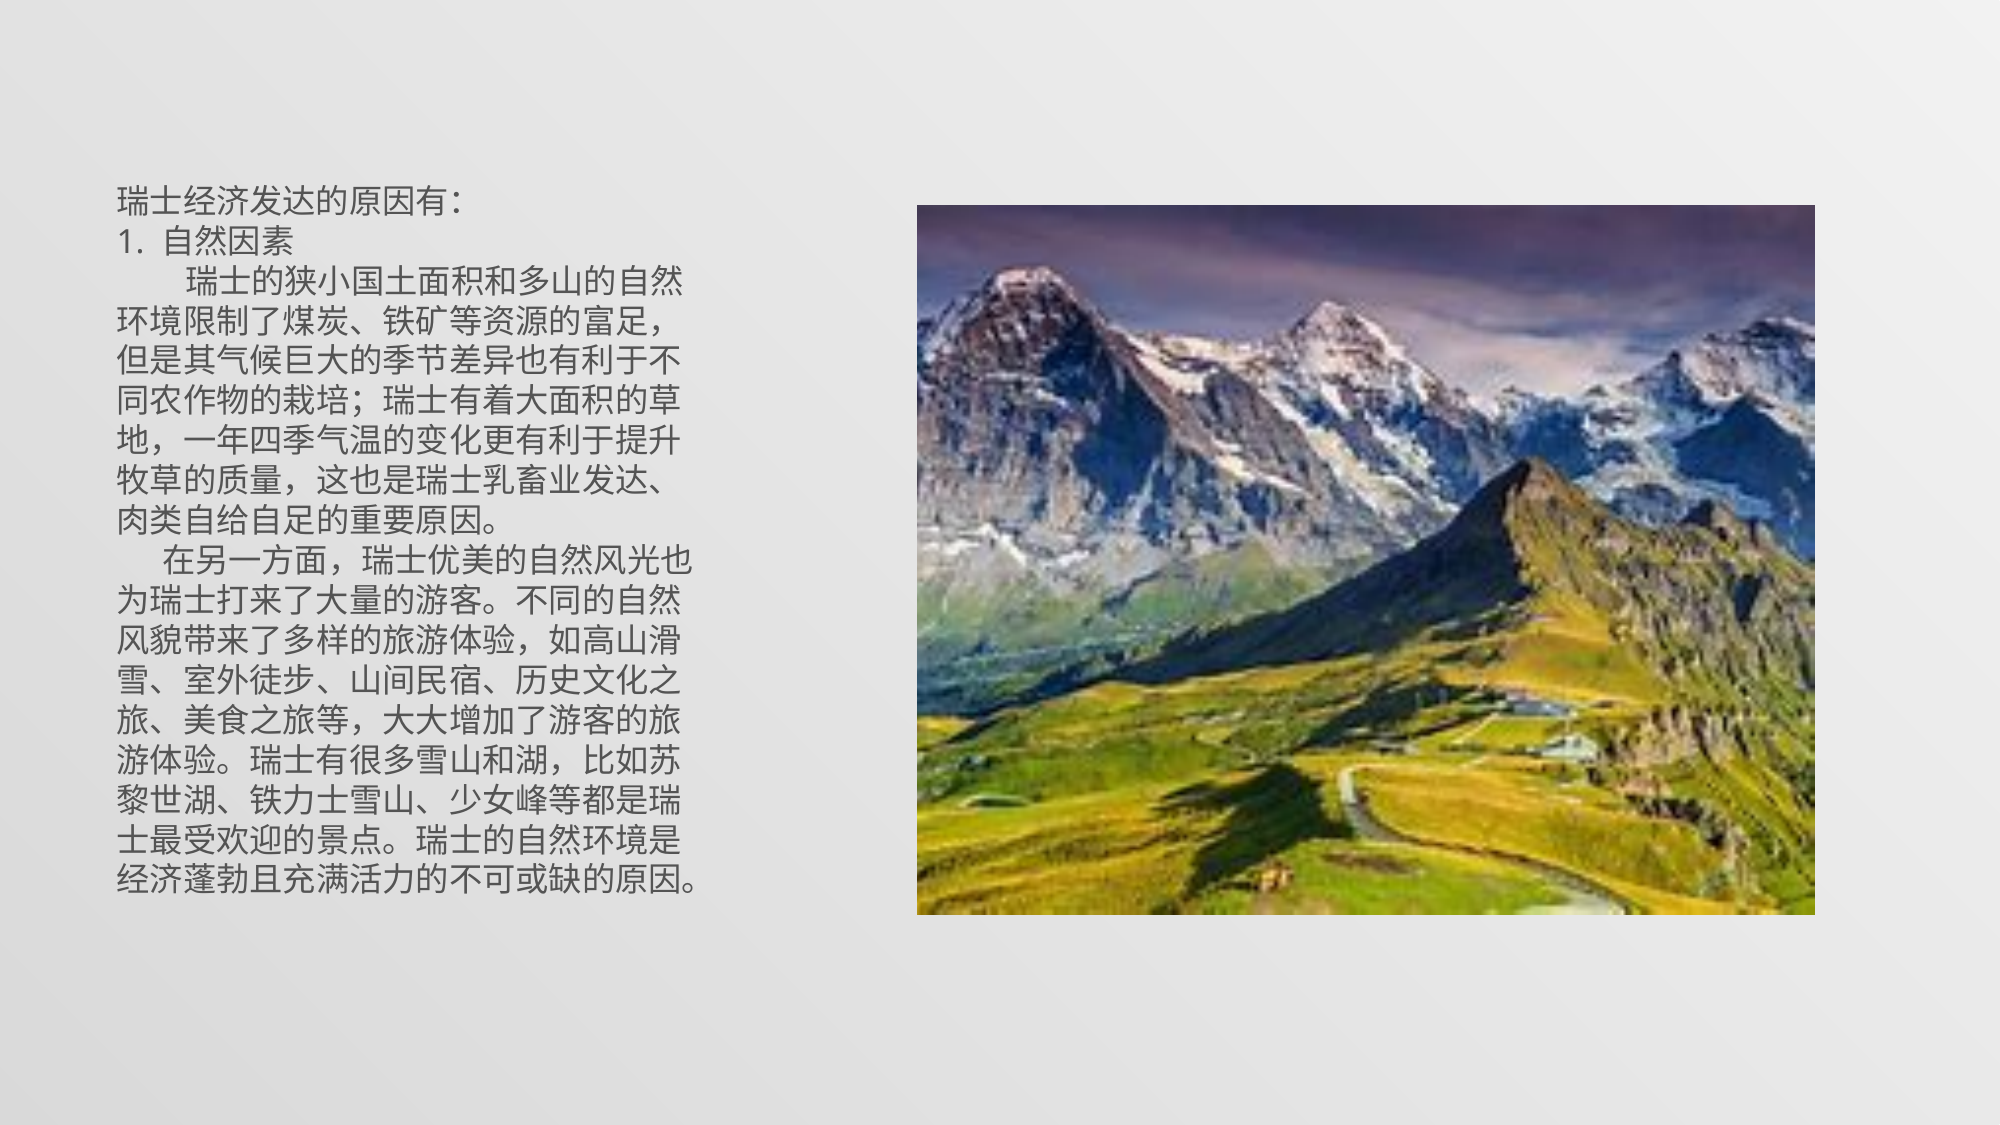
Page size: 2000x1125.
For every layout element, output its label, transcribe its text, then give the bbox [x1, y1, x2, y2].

text_box 瑞士经济发达的原因有： 1. 自然因素 瑞士的狭小国土面积和多山的自然环境限制了煤炭、铁矿等资源的富足，但是其气候巨大的季节差异也有利于不同农作物的栽培；瑞士有着大面积的草地，一年四季气温的变化更有利于提升牧草的质量，这也是瑞士乳畜业发达、肉类自给自足的重要原因。 在另一方面，瑞士优美的自然风光也为瑞士打来了大量的游客。不同的自然风貌带来了多样的旅游体验，如高山滑雪、室外徒步、山间民宿、历史文化之旅、美食之旅等，大大增加了游客的旅游体验。瑞士有很多雪山和湖，比如苏黎世湖、铁力士雪山、少女峰等都是瑞士最受欢迎的景点。瑞士的自然环境是经济蓬勃且充满活力的不可或缺的原因。 [101, 172, 717, 906]
picture [916, 205, 1815, 915]
